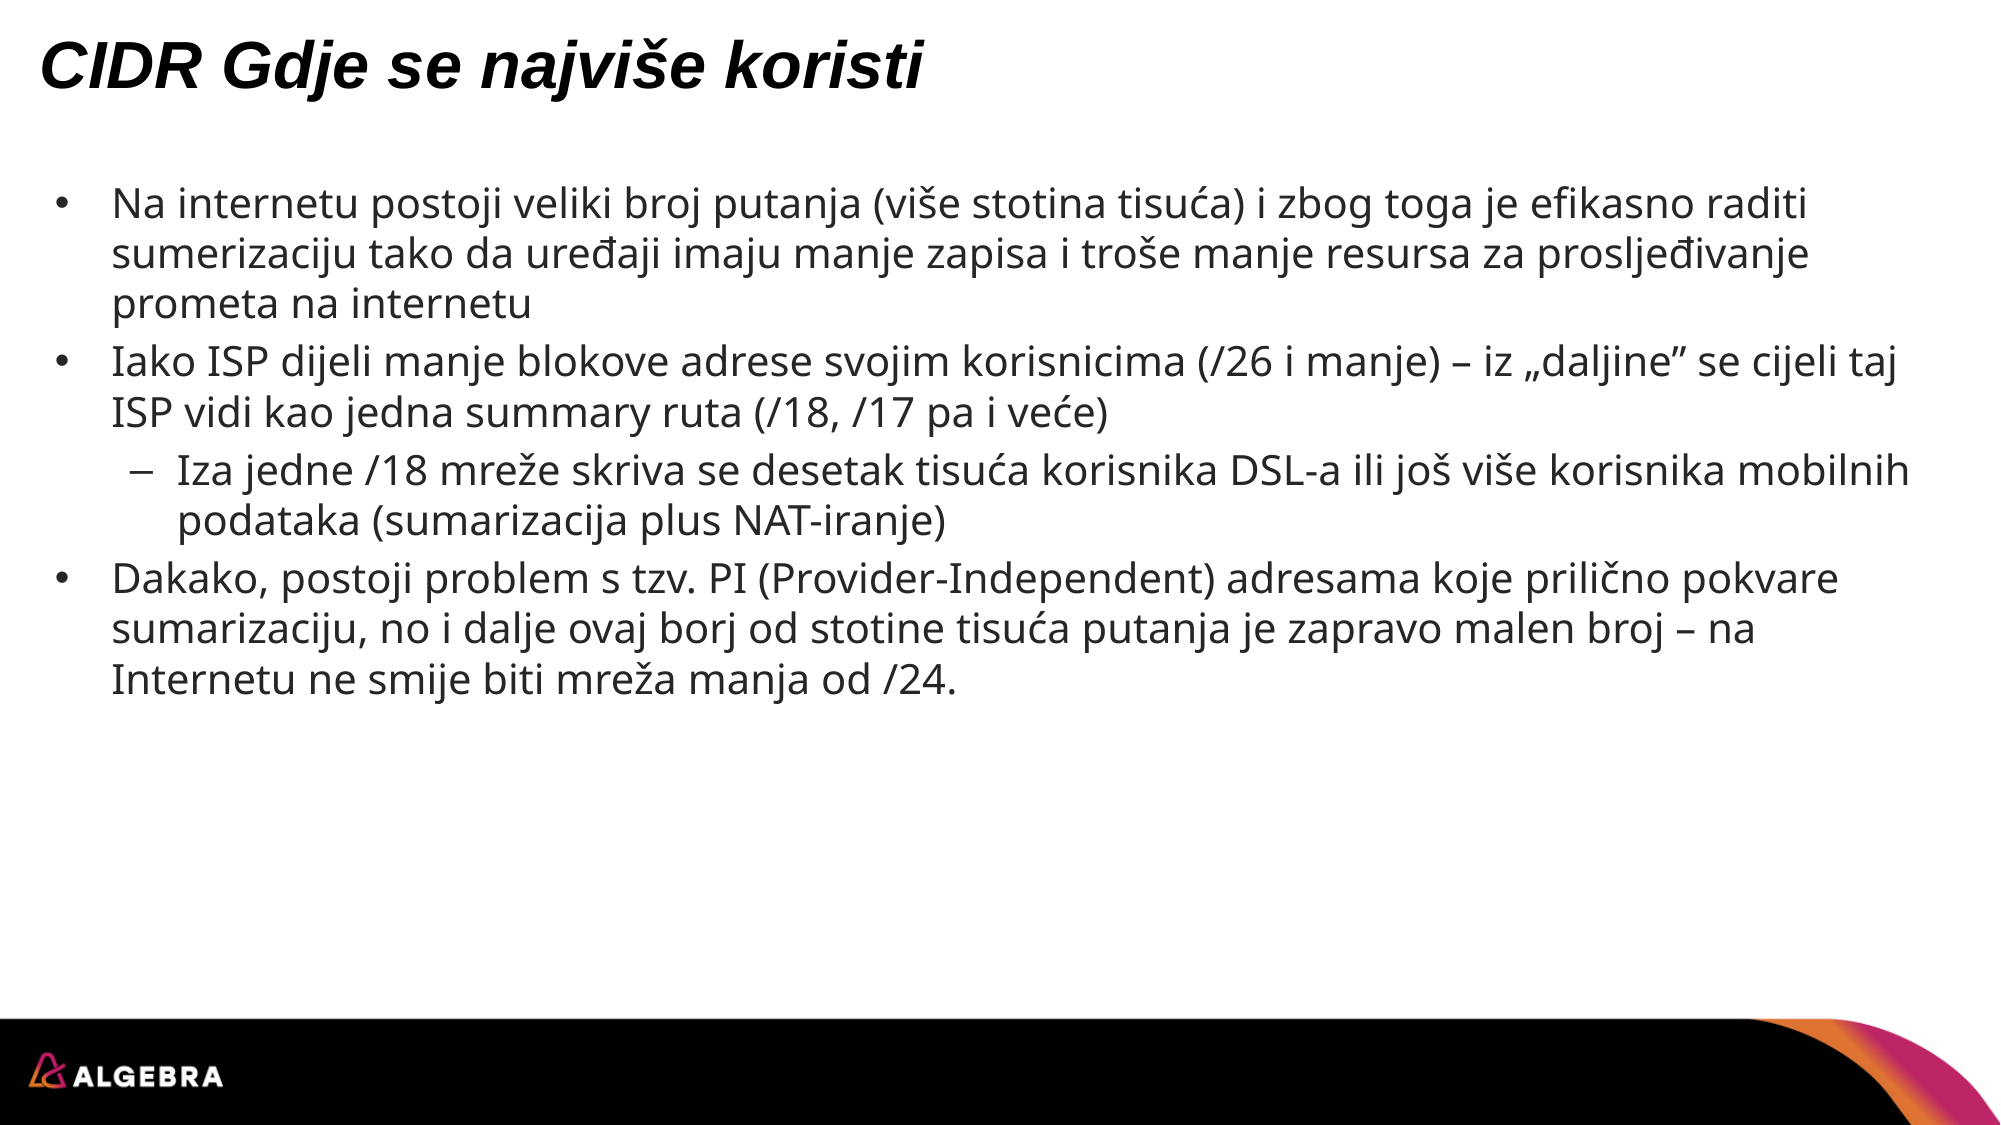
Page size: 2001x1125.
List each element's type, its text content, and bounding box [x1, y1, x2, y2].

text_box Na internetu postoji veliki broj putanja (više stotina tisuća) i zbog toga je efikasno raditi sumerizaciju tako da uređaji imaju manje zapisa i troše manje resursa za prosljeđivanje prometa na internetu Iako ISP dijeli manje blokove adrese svojim korisnicima (/26 i manje) – iz „daljine” se cijeli taj ISP vidi kao jedna summary ruta (/18, /17 pa i veće) Iza jedne /18 mreže skriva se desetak tisuća korisnika DSL-a ili još više korisnika mobilnih podataka (sumarizacija plus NAT-iranje) Dakako, postoji problem s tzv. PI (Provider-Independent) adresama koje prilično pokvare sumarizaciju, no i dalje ovaj borj od stotine tisuća putanja je zapravo malen broj – na Internetu ne smije biti mreža manja od /24. [39, 169, 1943, 1020]
title CIDR Gdje se najviše koristi [39, 23, 1989, 200]
picture [0, 0, 2001, 1125]
